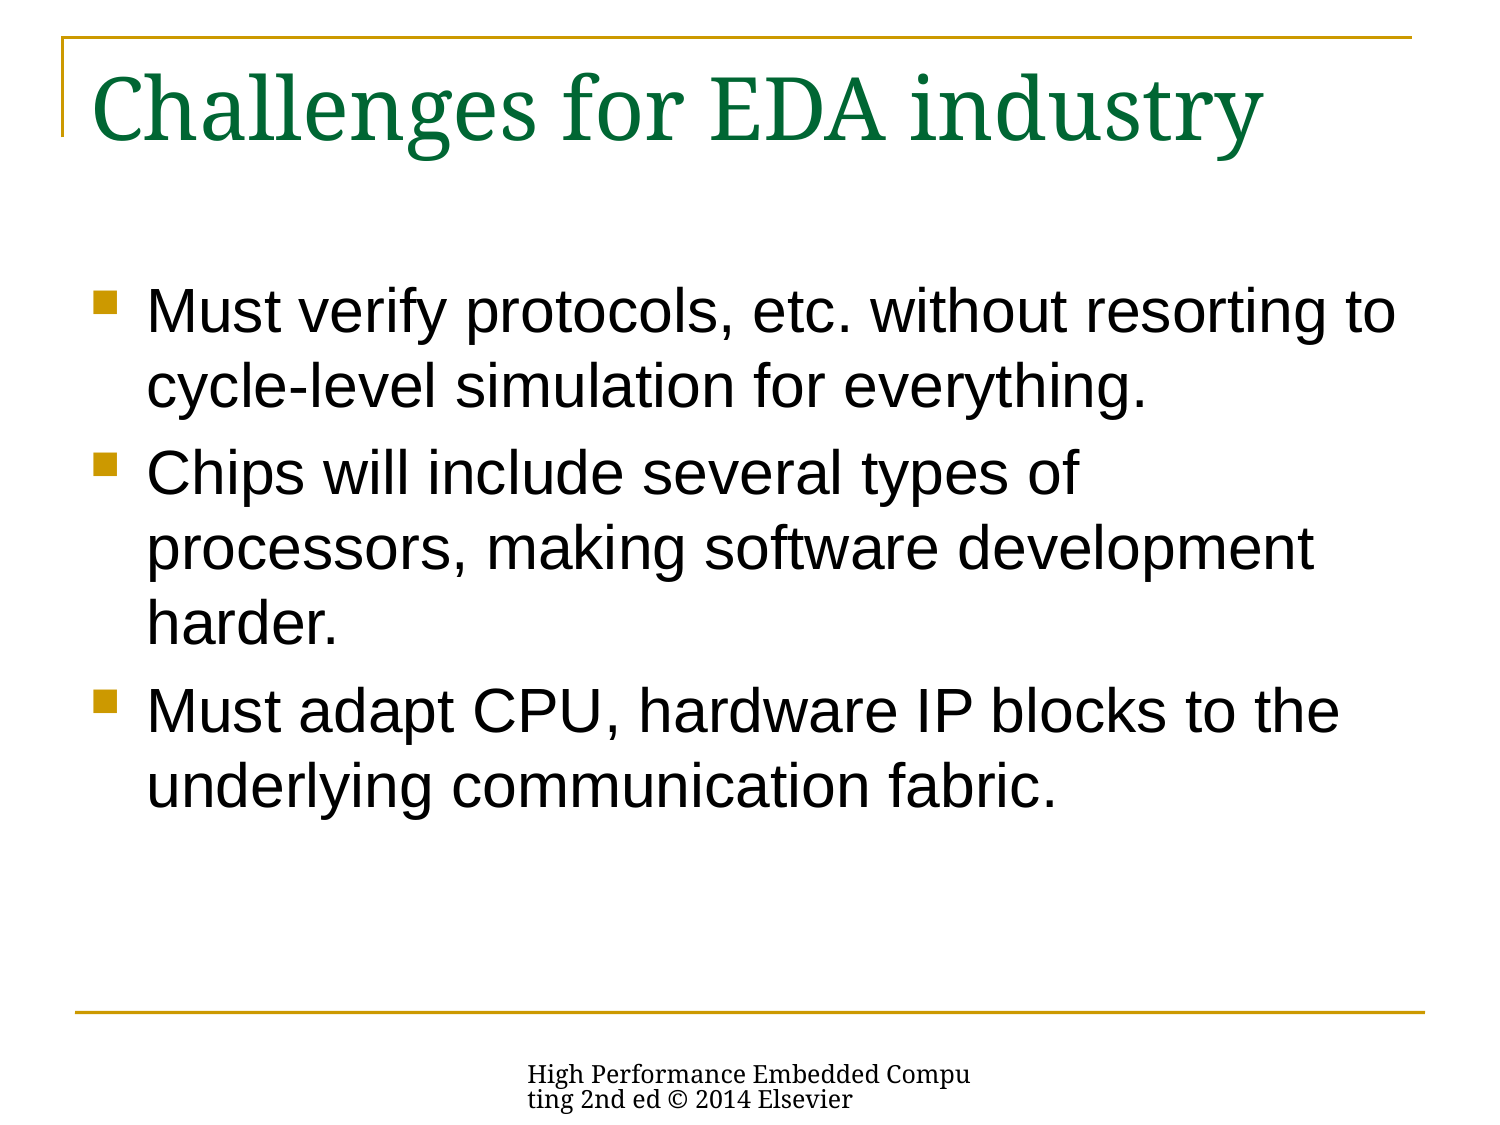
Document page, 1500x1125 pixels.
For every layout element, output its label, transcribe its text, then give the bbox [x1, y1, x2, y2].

title Challenges for EDA industry [75, 45, 1425, 233]
footer High Performance Embedded Computing 2nd ed © 2014 Elsevier [512, 1025, 988, 1100]
list Must verify protocols, etc. without resorting to cycle-level simulation for everything. Chips will include several types of processors, making software development harder. Must adapt CPU, hardware IP blocks to the underlying communication fabric. [75, 262, 1425, 1006]
